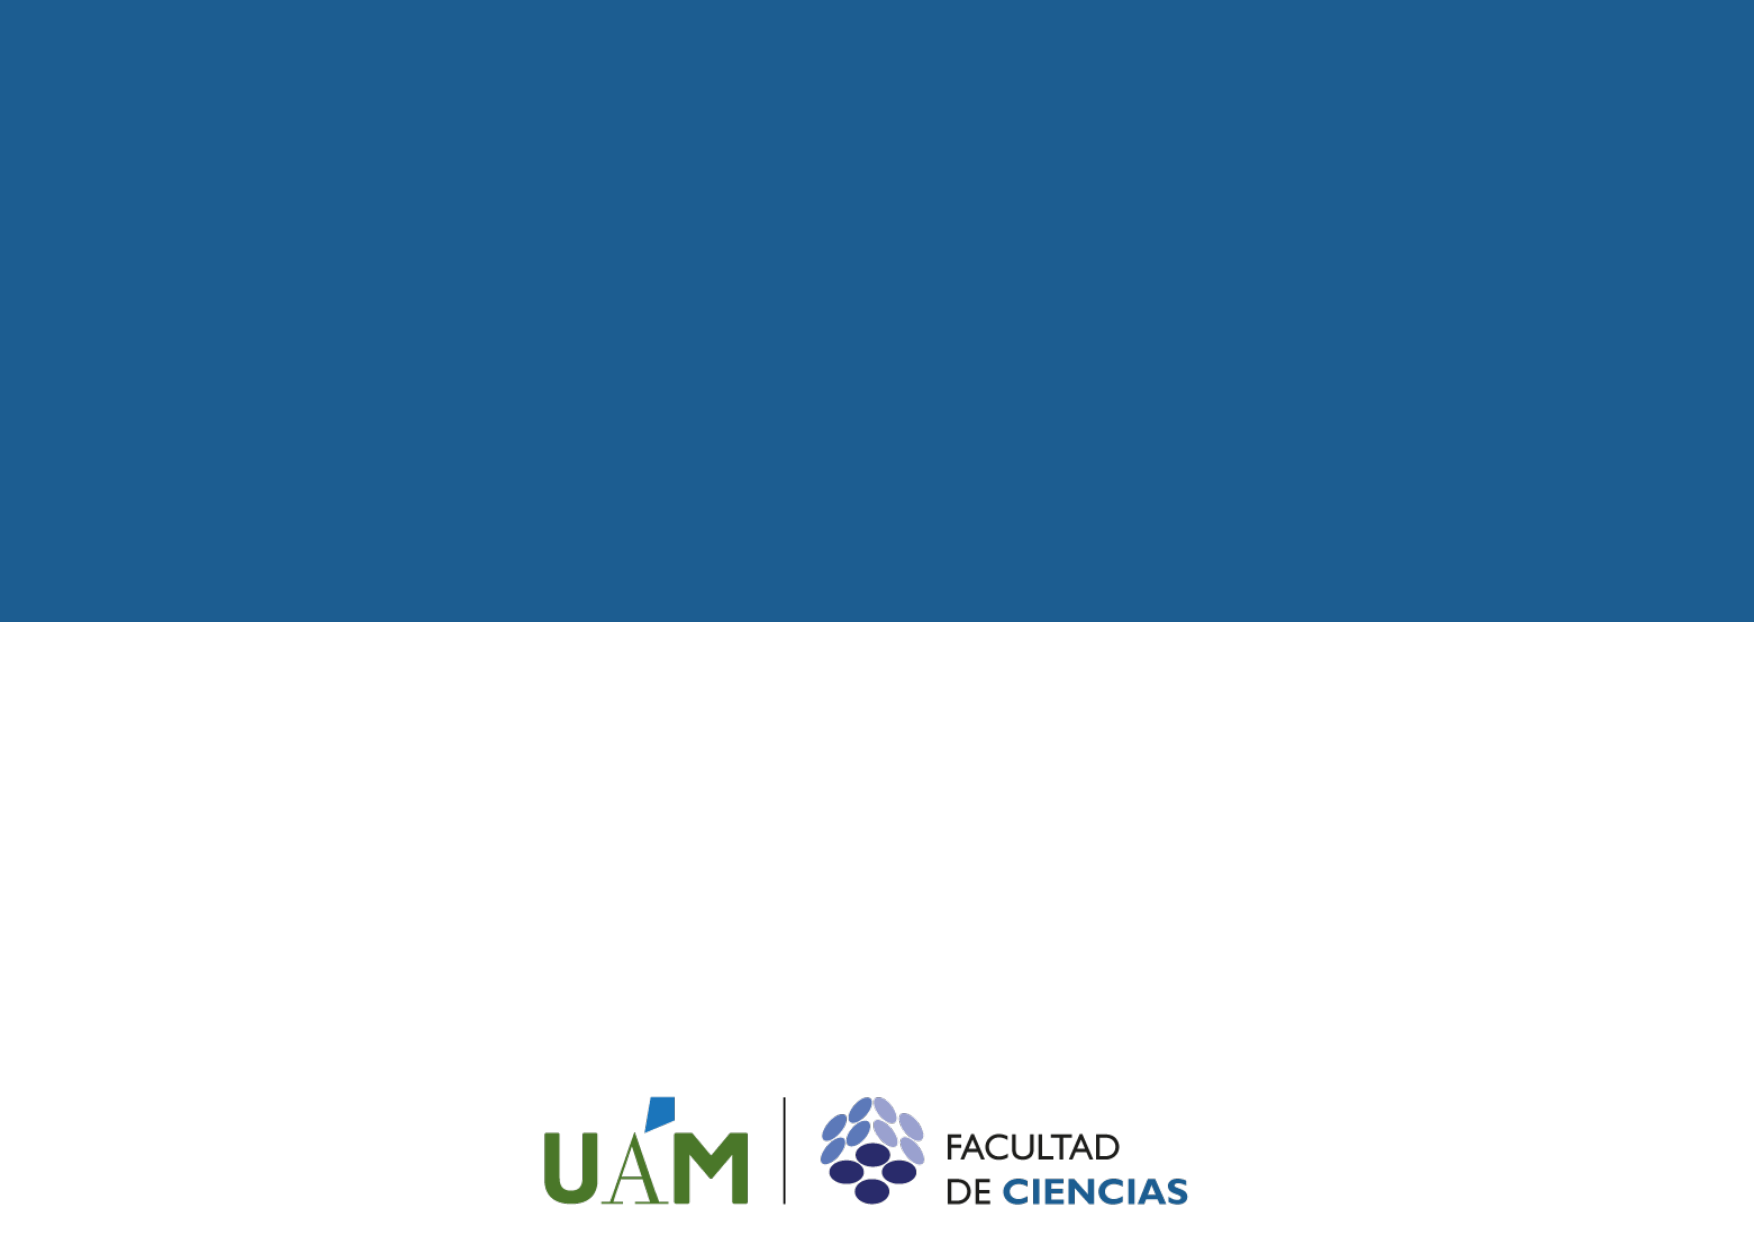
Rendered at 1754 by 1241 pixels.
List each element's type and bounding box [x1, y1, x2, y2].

picture [541, 1094, 1213, 1207]
